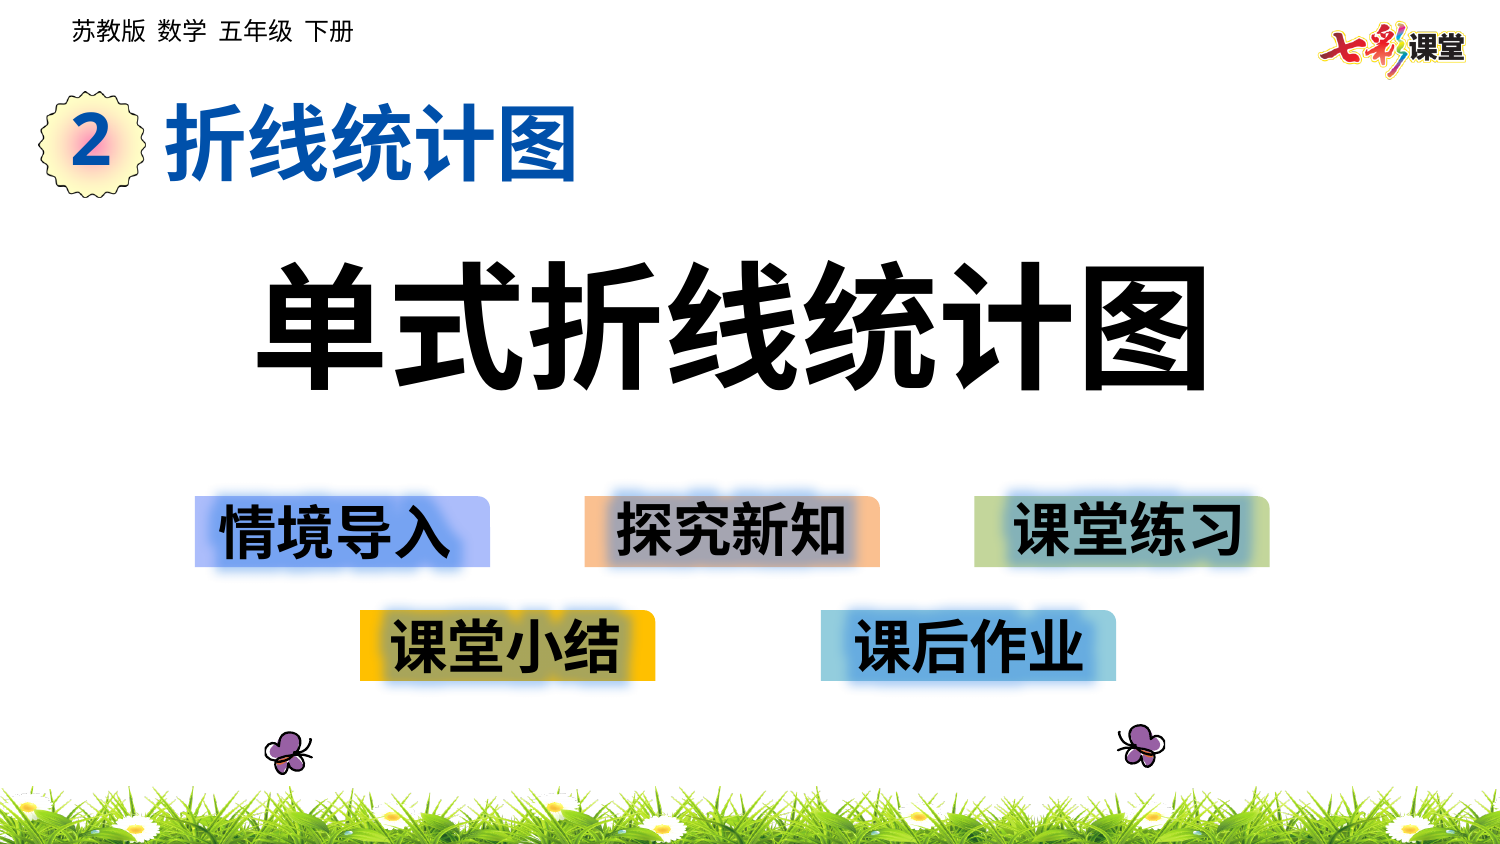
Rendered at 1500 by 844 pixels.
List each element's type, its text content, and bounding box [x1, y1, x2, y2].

picture [1316, 20, 1468, 80]
text_box 探究新知 [596, 481, 868, 575]
text_box 单式折线统计图 [240, 235, 1226, 412]
text_box 课堂练习 [993, 481, 1266, 575]
picture [1111, 723, 1166, 772]
text_box 课后作业 [833, 598, 1106, 693]
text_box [37, 84, 146, 198]
picture [264, 730, 318, 779]
text_box 情境导入 [199, 484, 472, 579]
text_box 折线统计图 [152, 85, 592, 197]
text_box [0, 0, 668, 70]
text_box 课堂小结 [370, 598, 642, 693]
picture [0, 786, 1500, 844]
